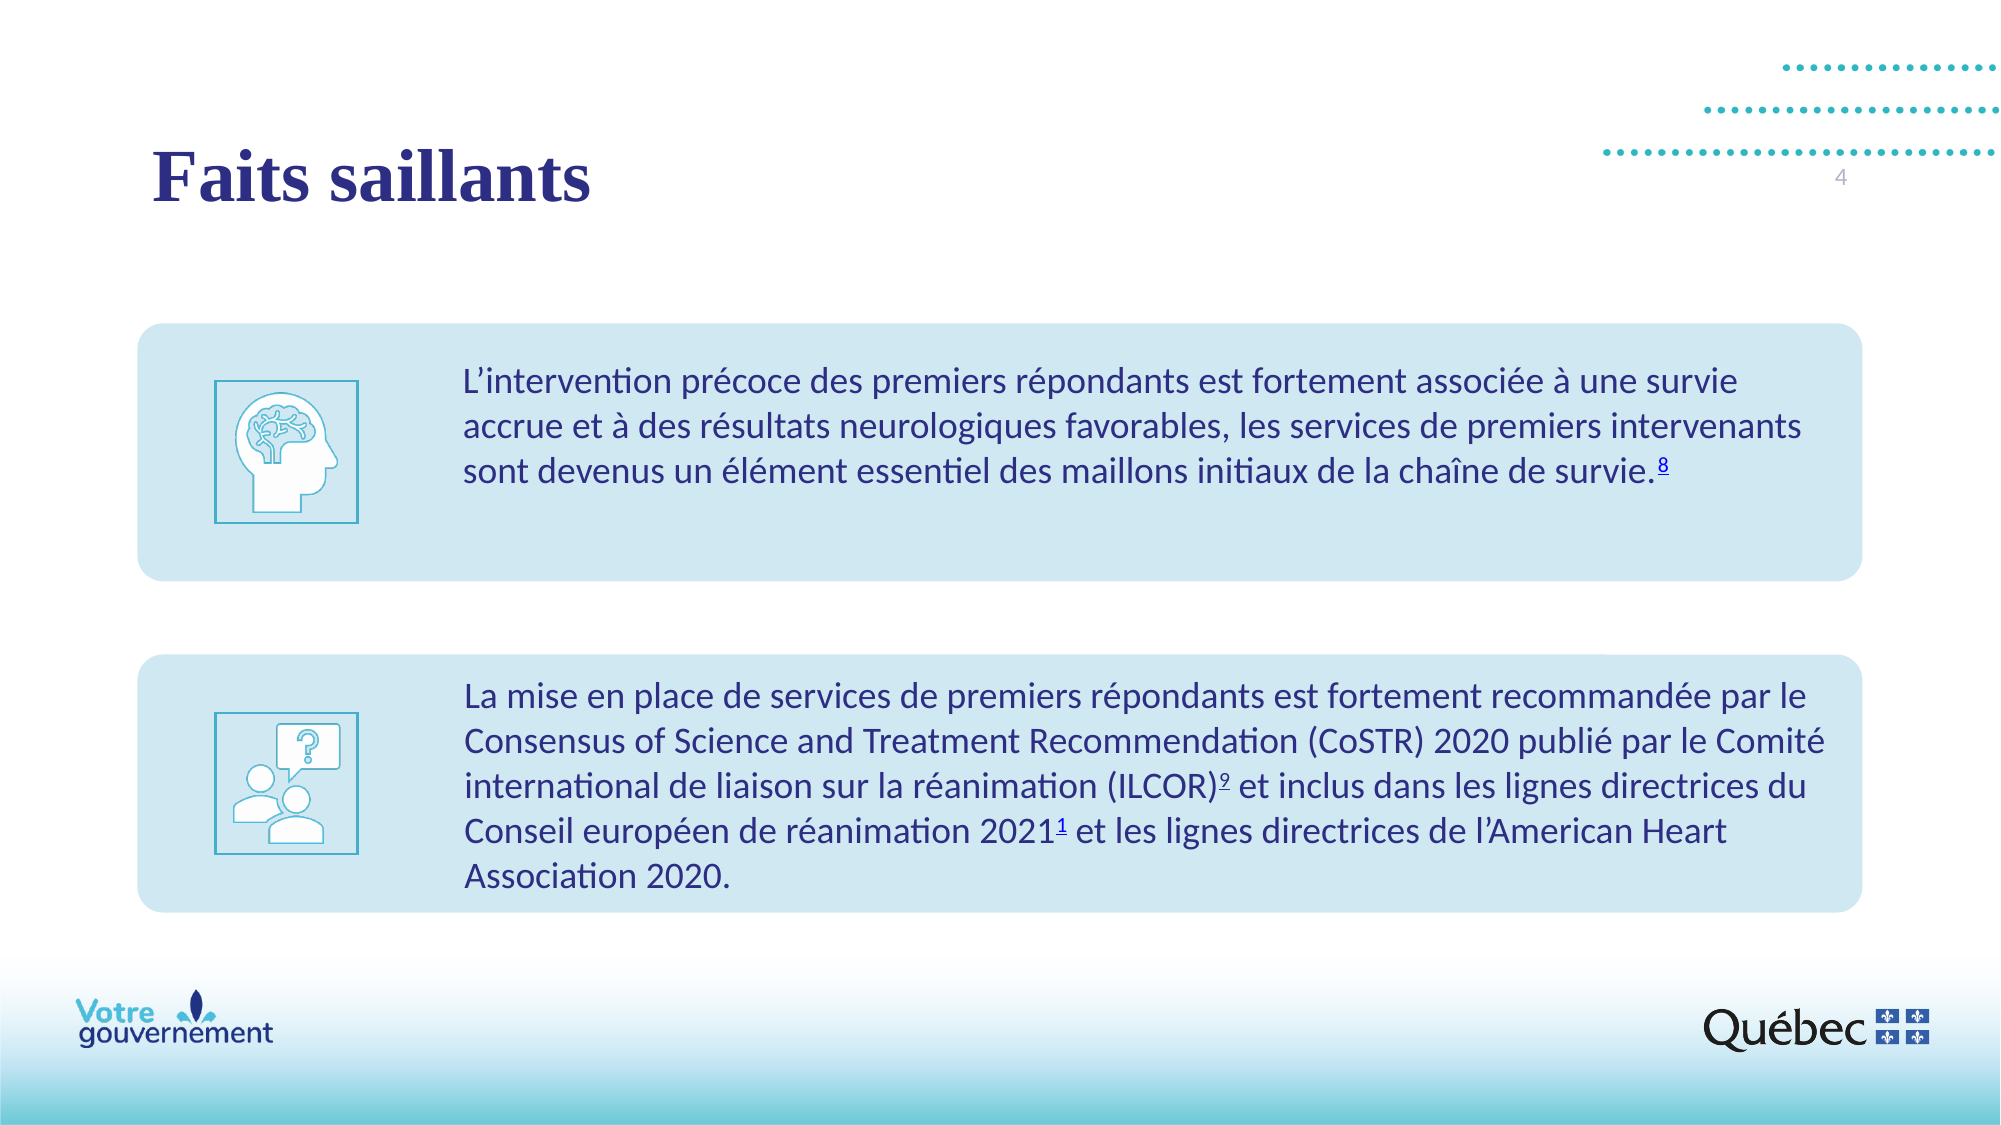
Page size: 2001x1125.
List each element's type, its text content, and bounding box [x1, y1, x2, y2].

slide_number 4 [1412, 145, 1863, 206]
title Faits saillants [137, 132, 1863, 218]
picture [0, 0, 2001, 1125]
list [137, 218, 1863, 1030]
